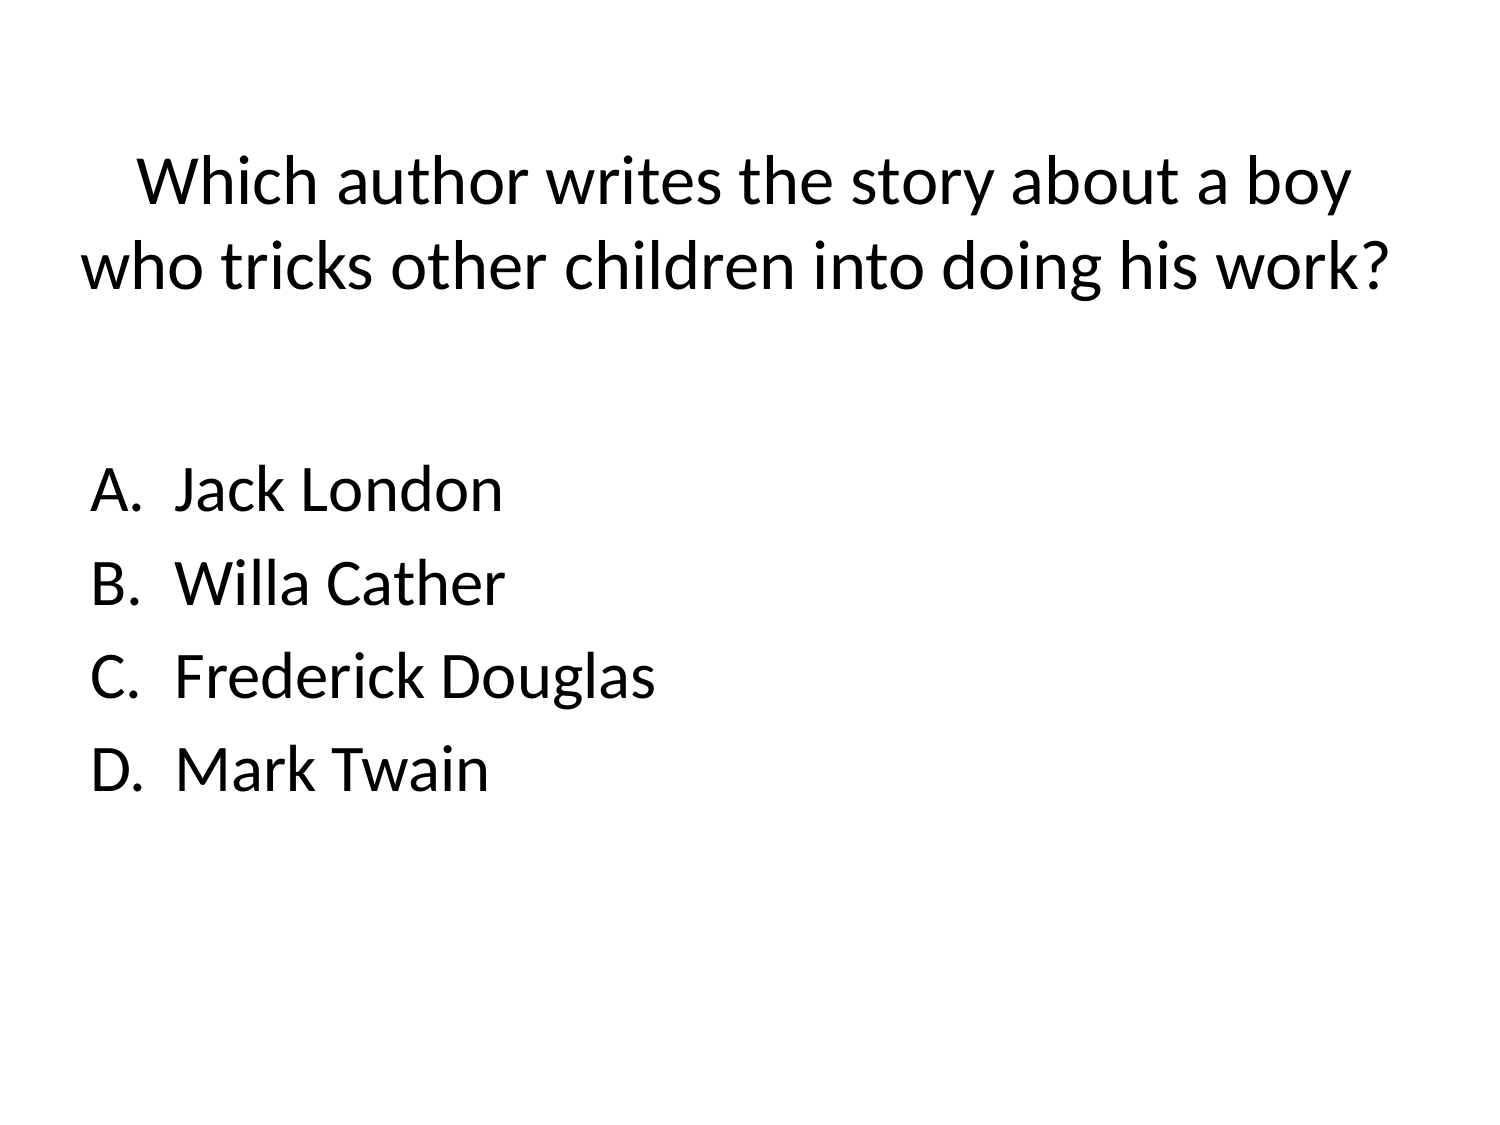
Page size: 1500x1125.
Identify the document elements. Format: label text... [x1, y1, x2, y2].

list Jack London Willa Cather Frederick Douglas Mark Twain [75, 437, 1425, 1125]
title Which author writes the story about a boy who tricks other children into doing his work? [62, 125, 1413, 313]
